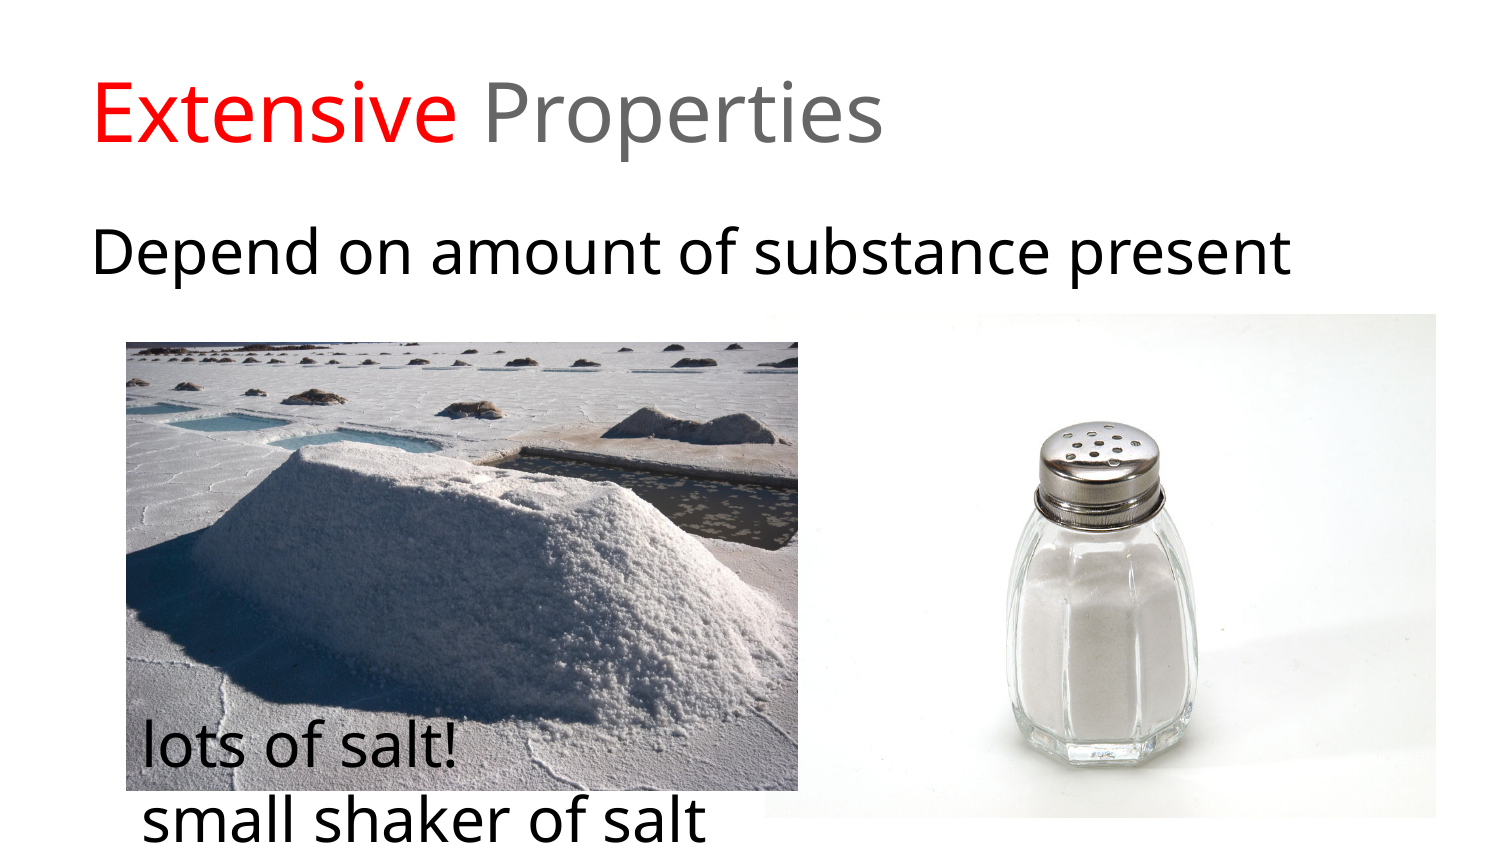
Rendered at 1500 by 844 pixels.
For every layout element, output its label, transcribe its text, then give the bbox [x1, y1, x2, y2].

title Extensive Properties [75, 33, 1425, 175]
picture [126, 314, 1436, 818]
list Depend on amount of substance present [75, 196, 1425, 410]
list lots of salt! small shaker of salt [126, 690, 1477, 844]
